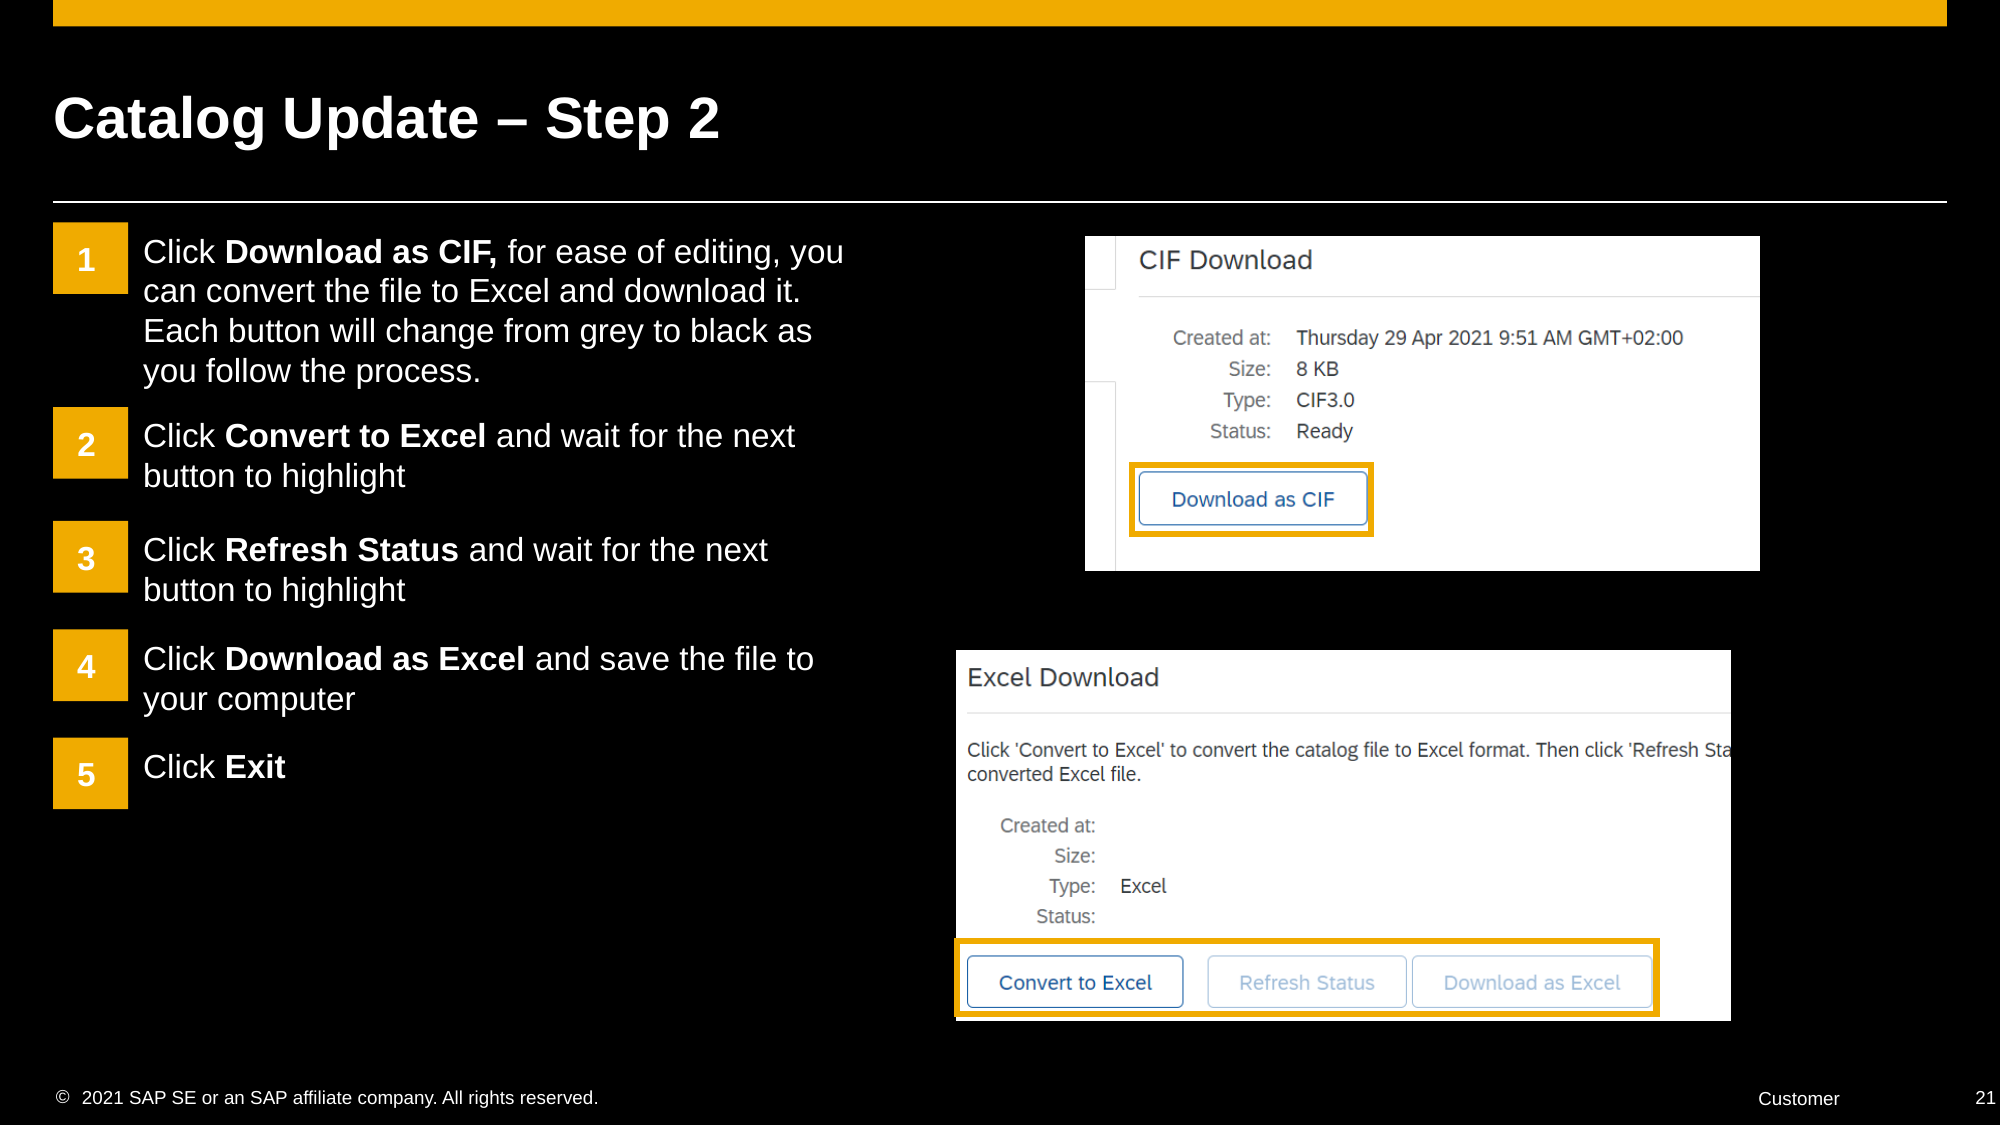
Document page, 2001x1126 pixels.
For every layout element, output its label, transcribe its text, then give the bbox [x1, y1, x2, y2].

text_box 3 [53, 520, 128, 593]
text_box Click Refresh Status and wait for the next button to highlight [128, 520, 866, 629]
picture [956, 650, 1731, 1021]
text_box Click Download as Excel and save the file to your computer [128, 629, 866, 792]
text_box Click Download as CIF, for ease of editing, you can convert the file to Excel and download it. Each button will change from grey to black as you follow the process. [128, 222, 879, 446]
text_box 2 [53, 407, 129, 479]
text_box Click Exit [128, 737, 324, 810]
picture [1084, 235, 1760, 571]
text_box 5 [53, 737, 128, 810]
text_box Click Convert to Excel and wait for the next button to highlight [128, 446, 866, 520]
text_box 4 [53, 629, 128, 702]
title Catalog Update – Step 2 [53, 53, 1947, 178]
text_box 1 Se [53, 222, 128, 294]
